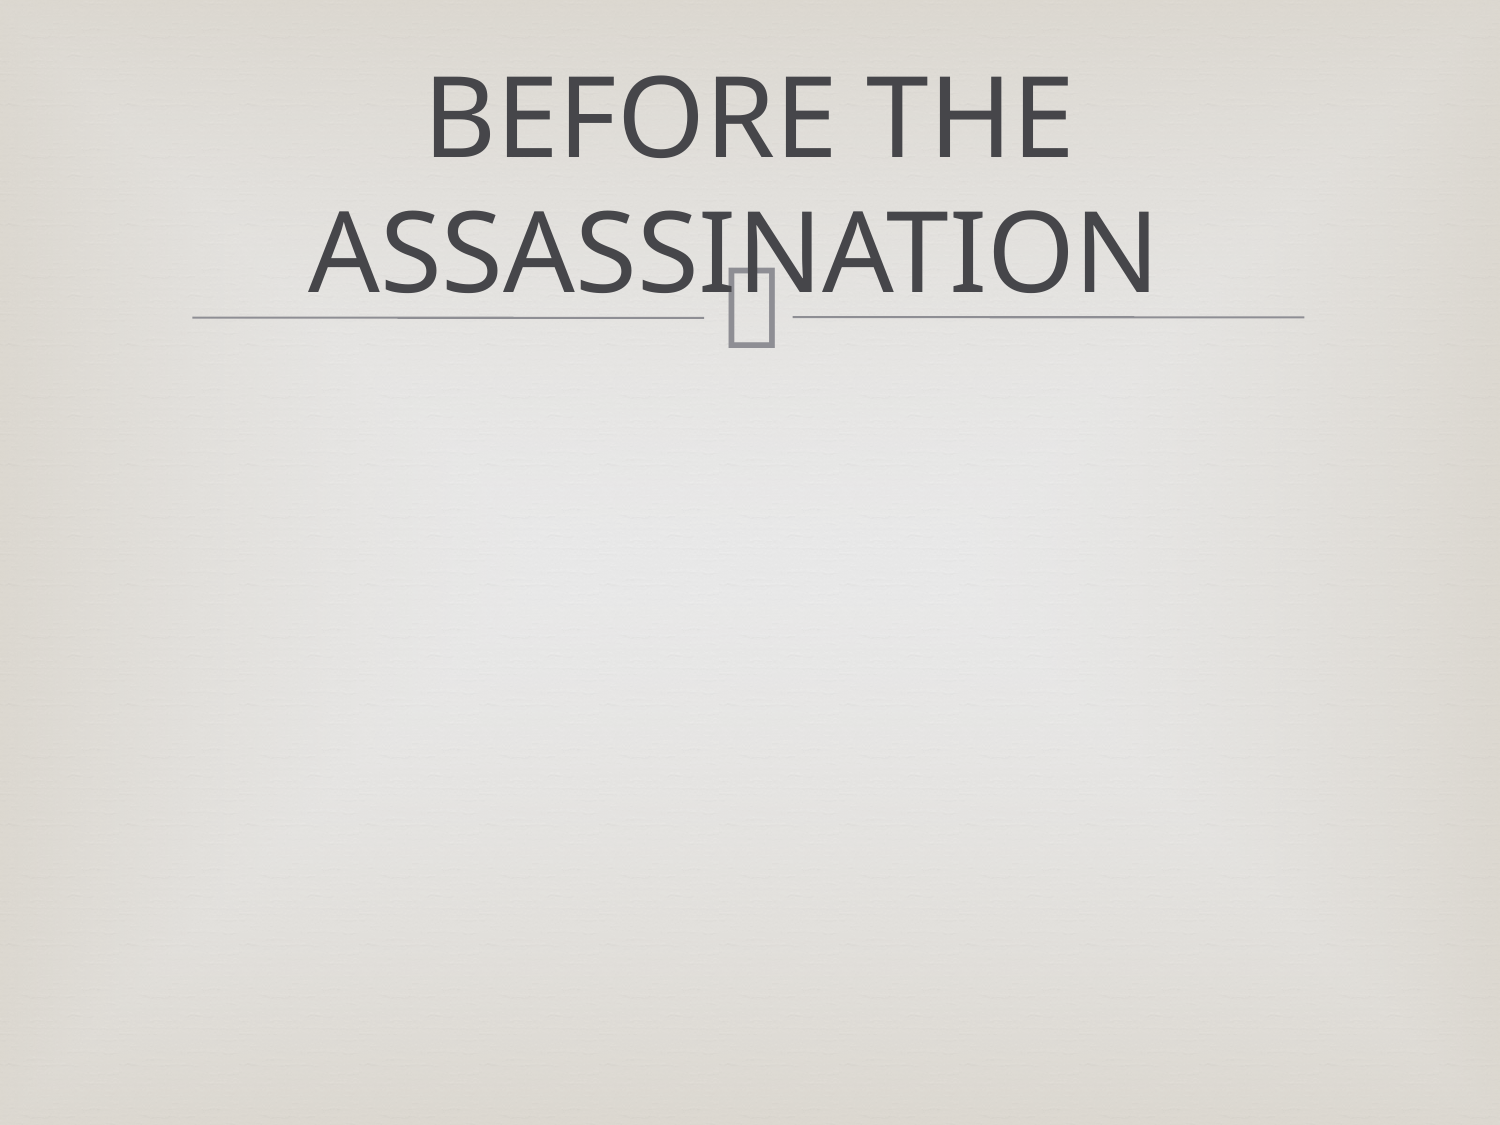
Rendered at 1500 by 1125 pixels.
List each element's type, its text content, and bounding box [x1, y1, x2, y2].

title BEFORE THE ASSASSINATION [112, 93, 1386, 267]
